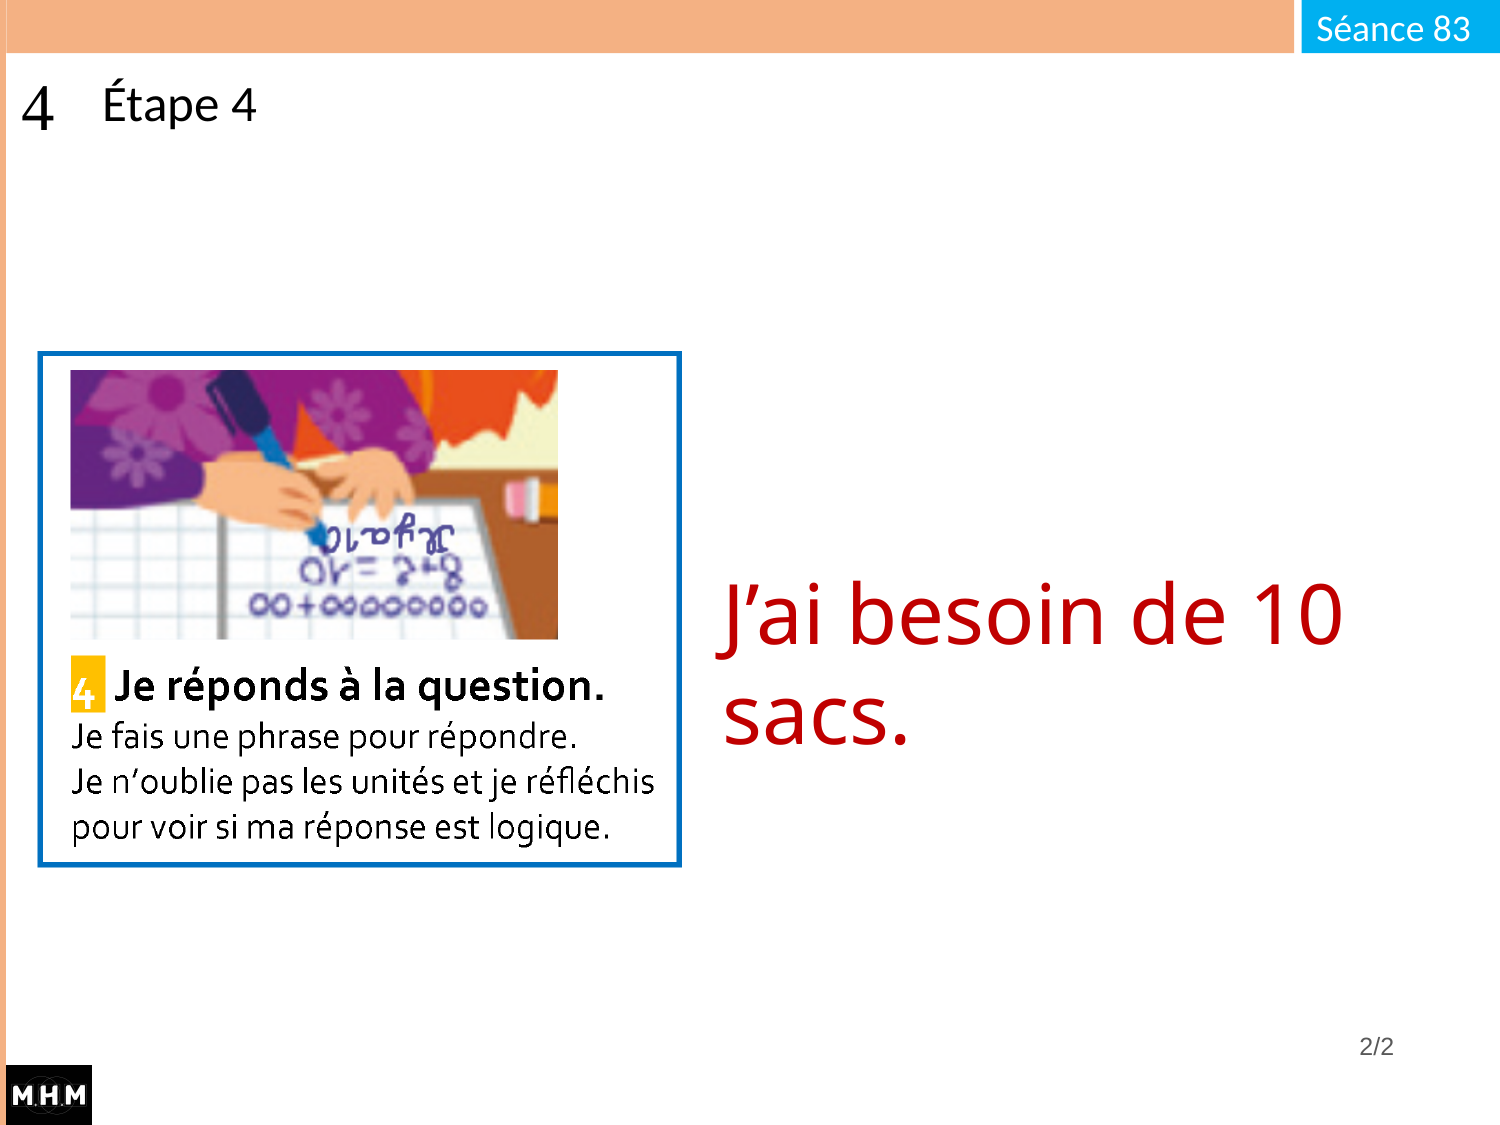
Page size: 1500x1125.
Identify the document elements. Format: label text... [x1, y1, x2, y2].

title Étape 4 [87, 32, 1382, 140]
text_box J’ai besoin de 10 sacs. [708, 554, 1500, 769]
picture [34, 350, 684, 869]
picture [6, 1065, 92, 1125]
text_box 2/2 [1339, 1022, 1414, 1068]
